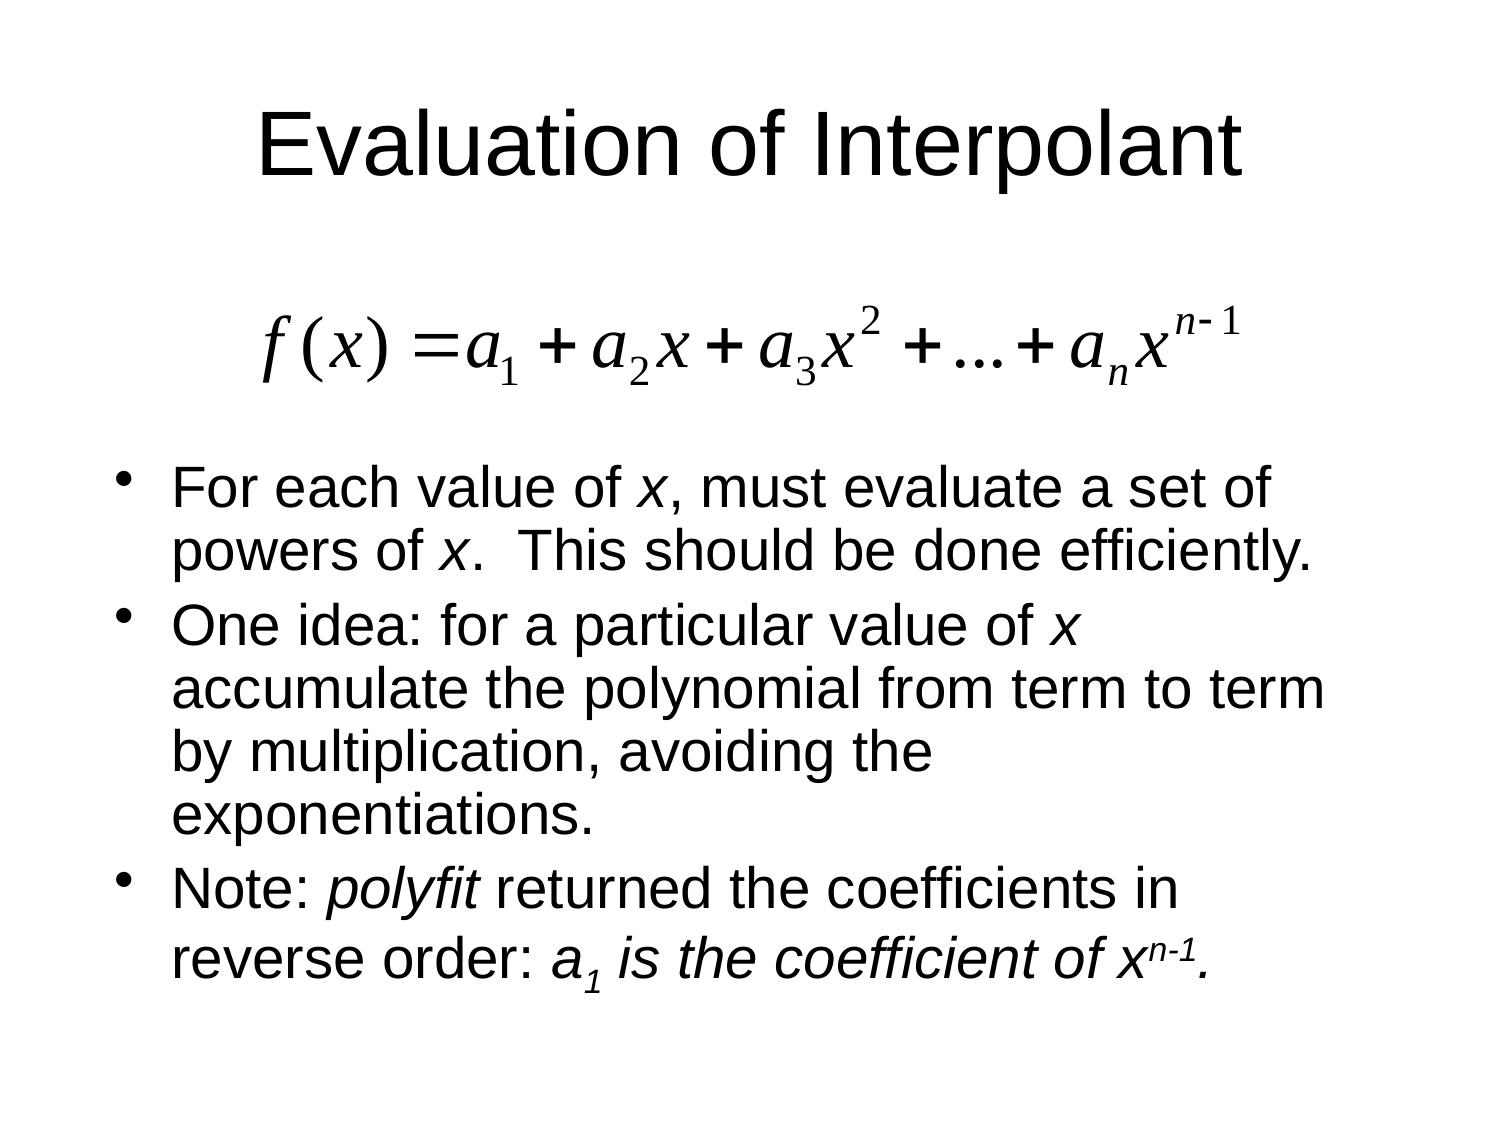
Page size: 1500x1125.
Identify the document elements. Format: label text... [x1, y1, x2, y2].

title Evaluation of Interpolant [74, 44, 1426, 233]
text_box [237, 287, 1251, 405]
list For each value of x, must evaluate a set of powers of x. This should be done efficiently. One idea: for a particular value of x accumulate the polynomial from term to term by multiplication, avoiding the exponentiations. Note: polyfit returned the coefficients in reverse order: a1 is the coefficient of xn-1. [99, 449, 1388, 976]
